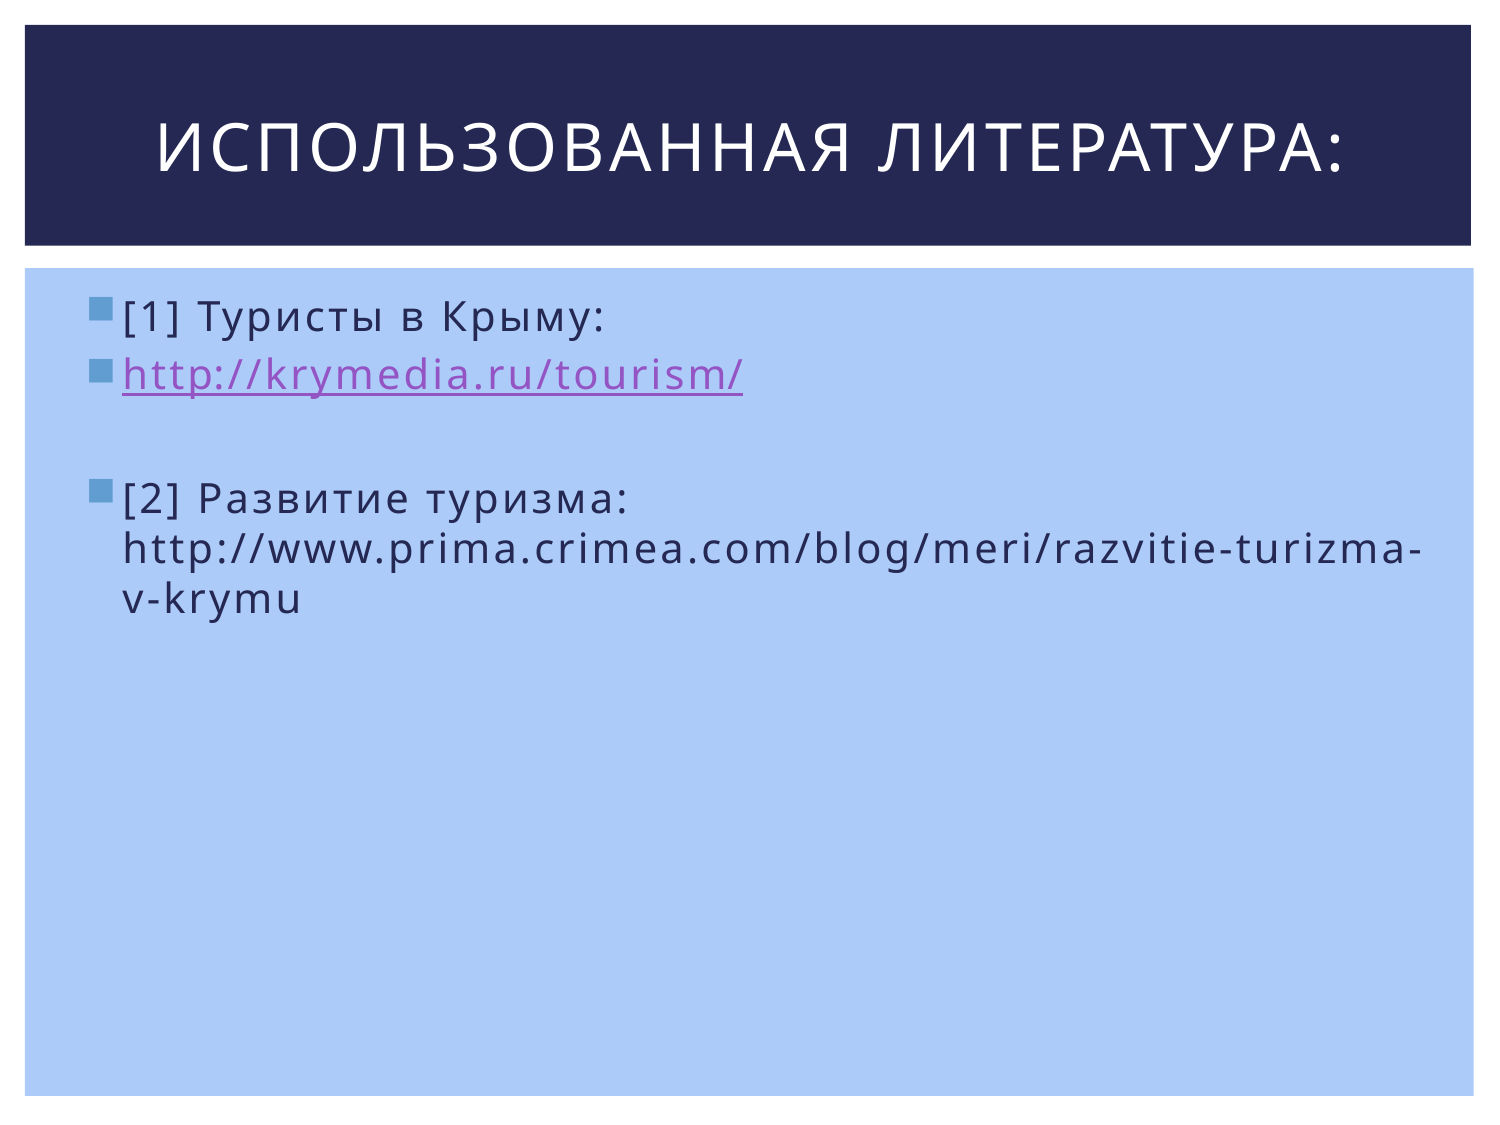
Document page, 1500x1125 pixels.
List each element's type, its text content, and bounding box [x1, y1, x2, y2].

list [1] Туристы в Крыму: http://krymedia.ru/tourism/ [2] Развитие туризма: http://www.prima.crimea.com/blog/meri/razvitie-turizma-v-krymu [62, 281, 1442, 1005]
title Использованная литература: [62, 58, 1438, 232]
